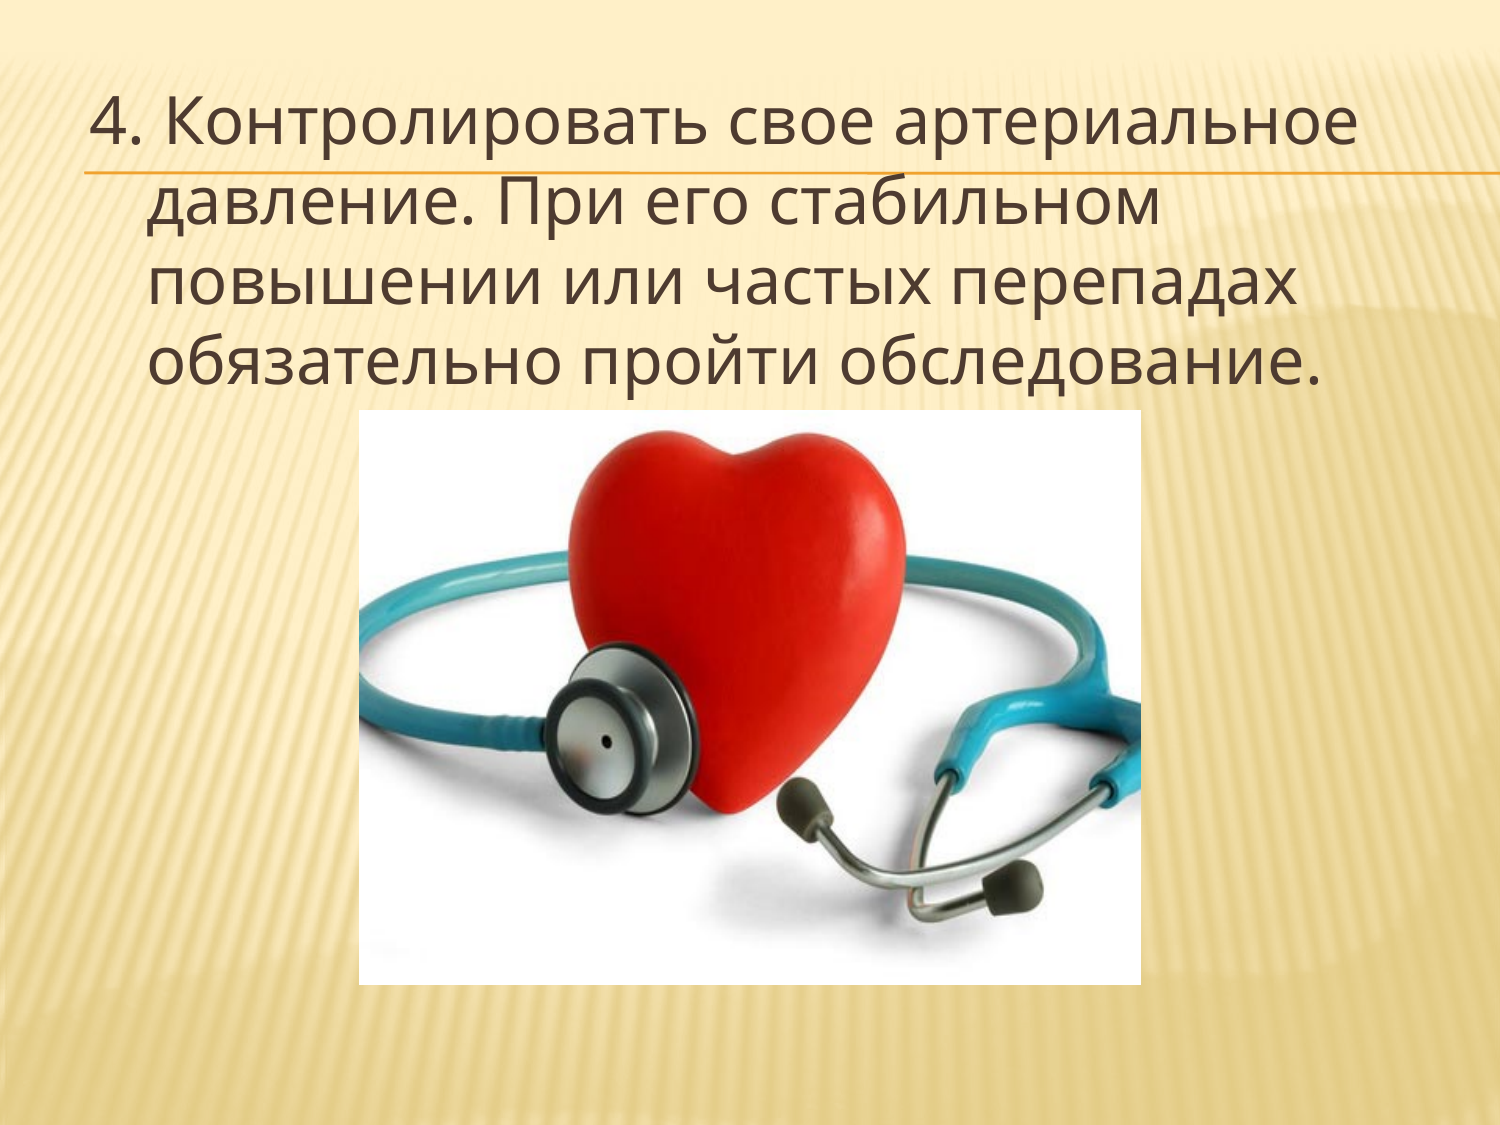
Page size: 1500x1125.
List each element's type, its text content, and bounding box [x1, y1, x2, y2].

list 4. Контролировать свое артериальное давление. При его стабильном повышении или частых перепадах обязательно пройти обследование. [75, 70, 1425, 1005]
picture [359, 409, 1141, 985]
